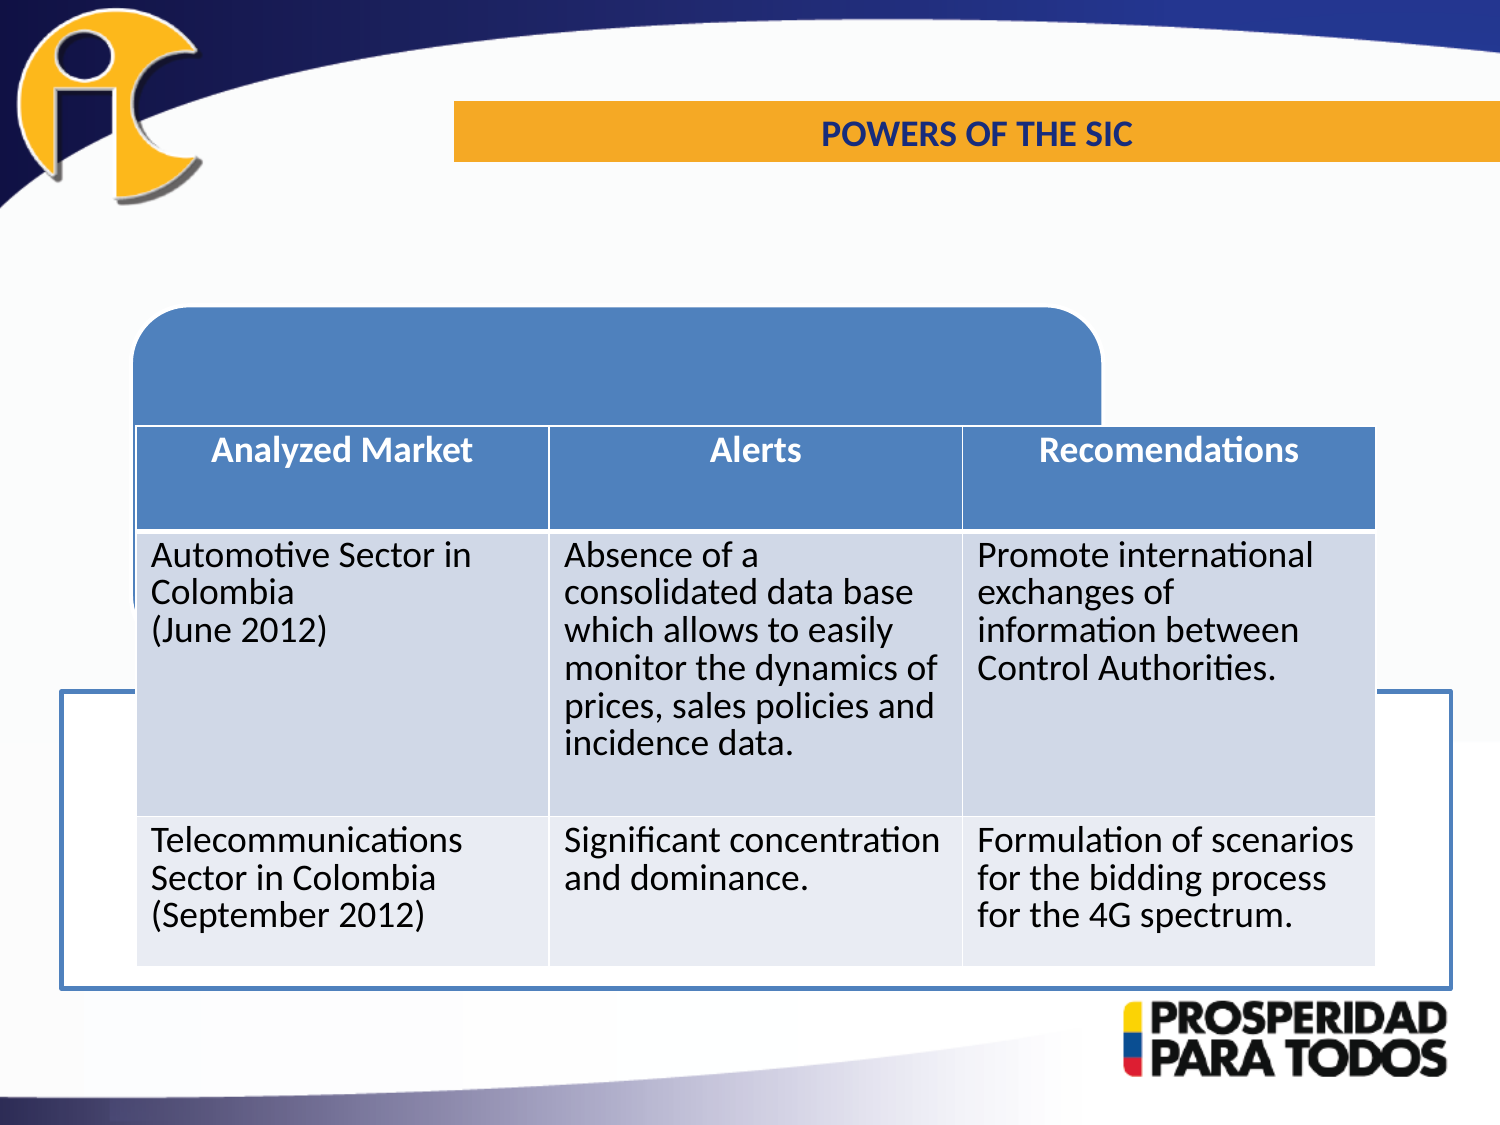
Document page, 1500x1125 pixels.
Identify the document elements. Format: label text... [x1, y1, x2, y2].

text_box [61, 266, 1452, 989]
text_box POWERS OF THE SIC [454, 101, 1500, 162]
text_box [1046, 994, 1455, 1013]
picture [0, 0, 1500, 1125]
